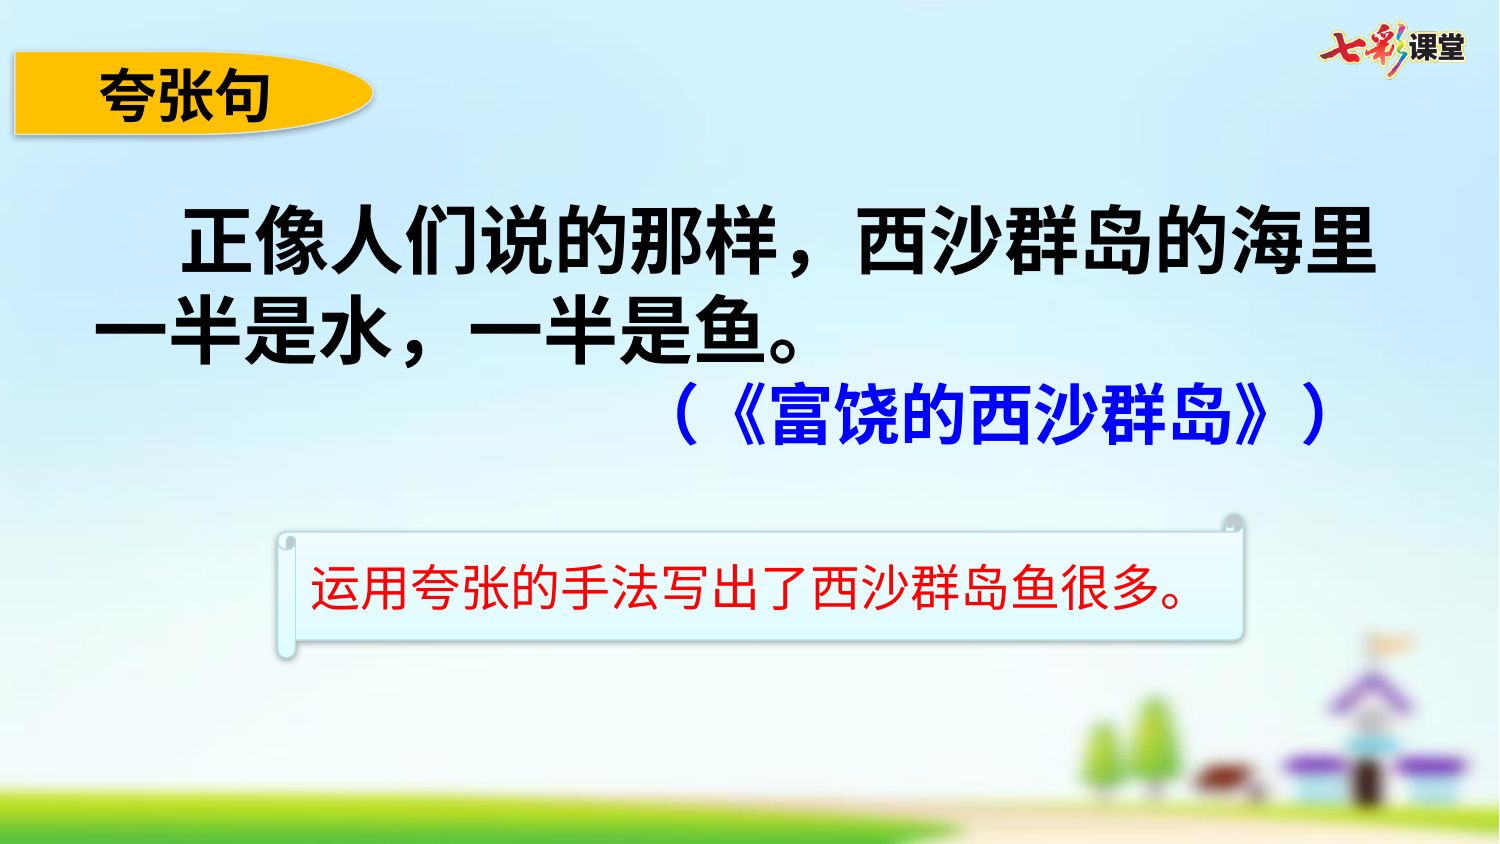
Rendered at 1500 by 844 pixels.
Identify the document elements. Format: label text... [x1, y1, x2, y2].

picture [0, 0, 1499, 844]
text_box 运用夸张的手法写出了西沙群岛鱼很多。 [276, 513, 1245, 659]
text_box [0, 51, 374, 136]
text_box 正像人们说的那样，西沙群岛的海里一半是水，一半是鱼。 （《富饶的西沙群岛》） [78, 185, 1398, 461]
